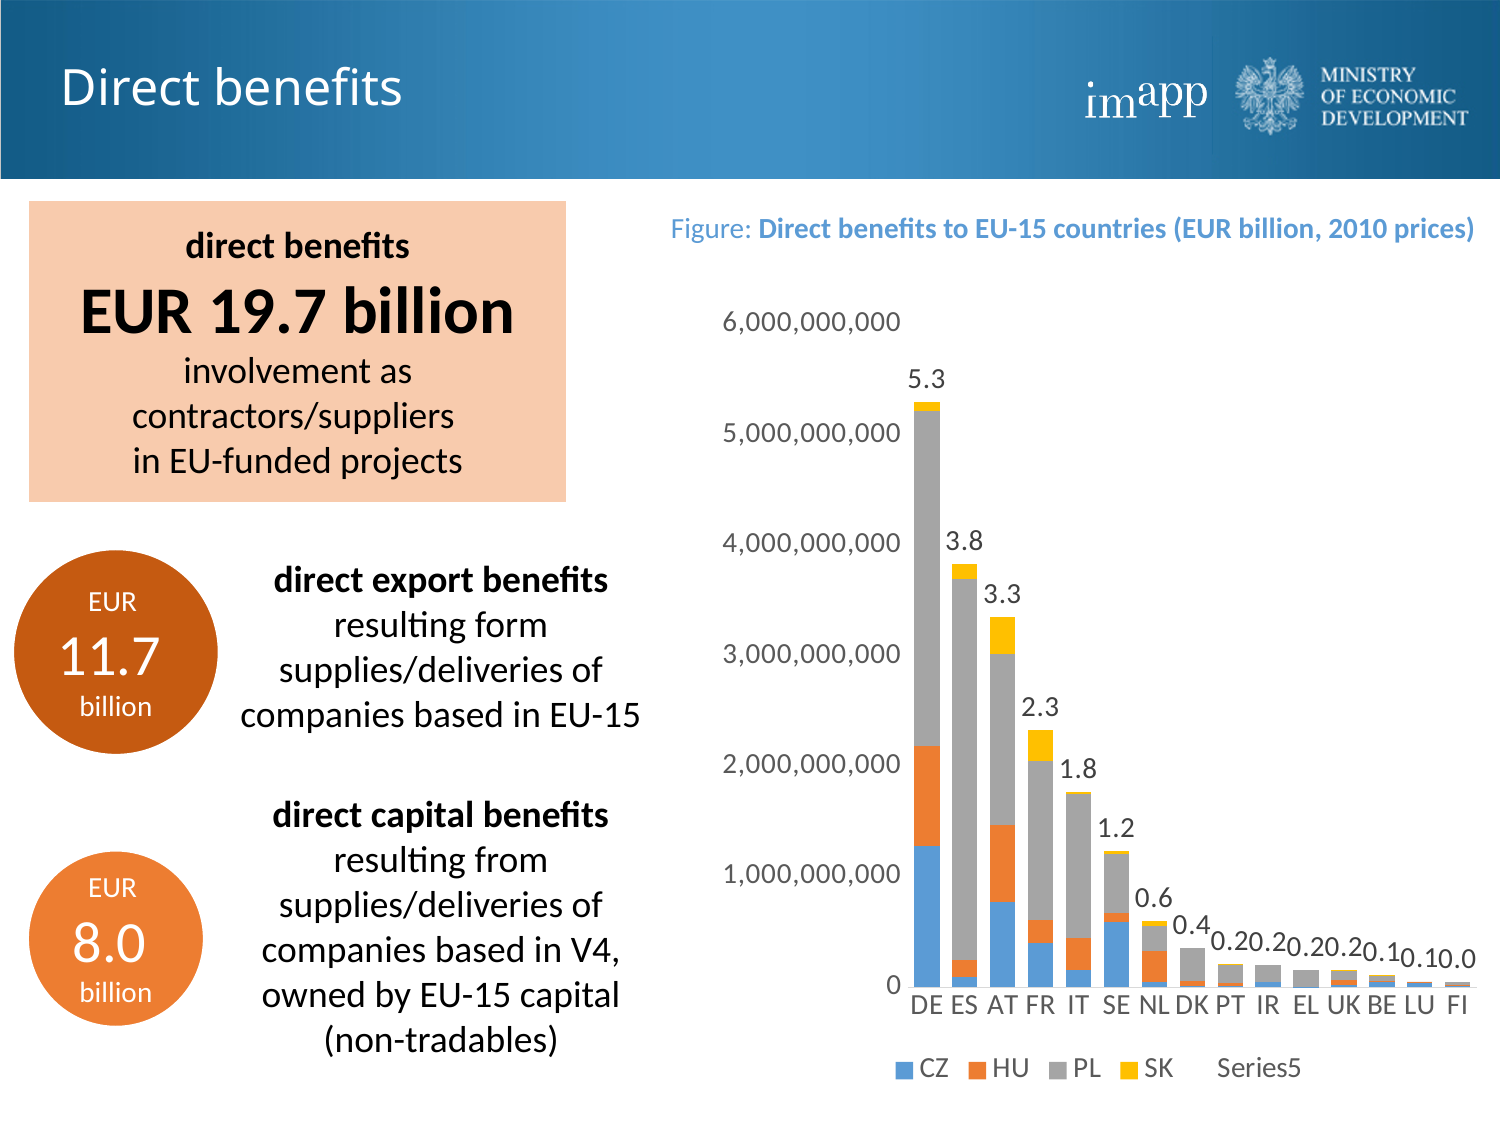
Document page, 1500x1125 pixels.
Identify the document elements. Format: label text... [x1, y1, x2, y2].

text_box direct export benefits resulting form supplies/deliveries of companies based in EU-15 [218, 569, 664, 722]
text_box direct capital benefits resulting from supplies/deliveries of companies based in V4, owned by EU-15 capital (non-tradables) [203, 848, 679, 1001]
chart [706, 293, 1493, 1092]
text_box EUR 11.7 billion [11, 547, 221, 757]
text_box Figure: Direct benefits to EU-15 countries (EUR billion, 2010 prices) [655, 201, 1500, 252]
title Direct benefits [45, 17, 1136, 161]
text_box EUR 8.0 billion [26, 848, 203, 1029]
picture [0, 0, 1500, 179]
text_box direct benefits EUR 19.7 billion involvement as contractors/suppliers in EU-funded projects [26, 198, 569, 505]
